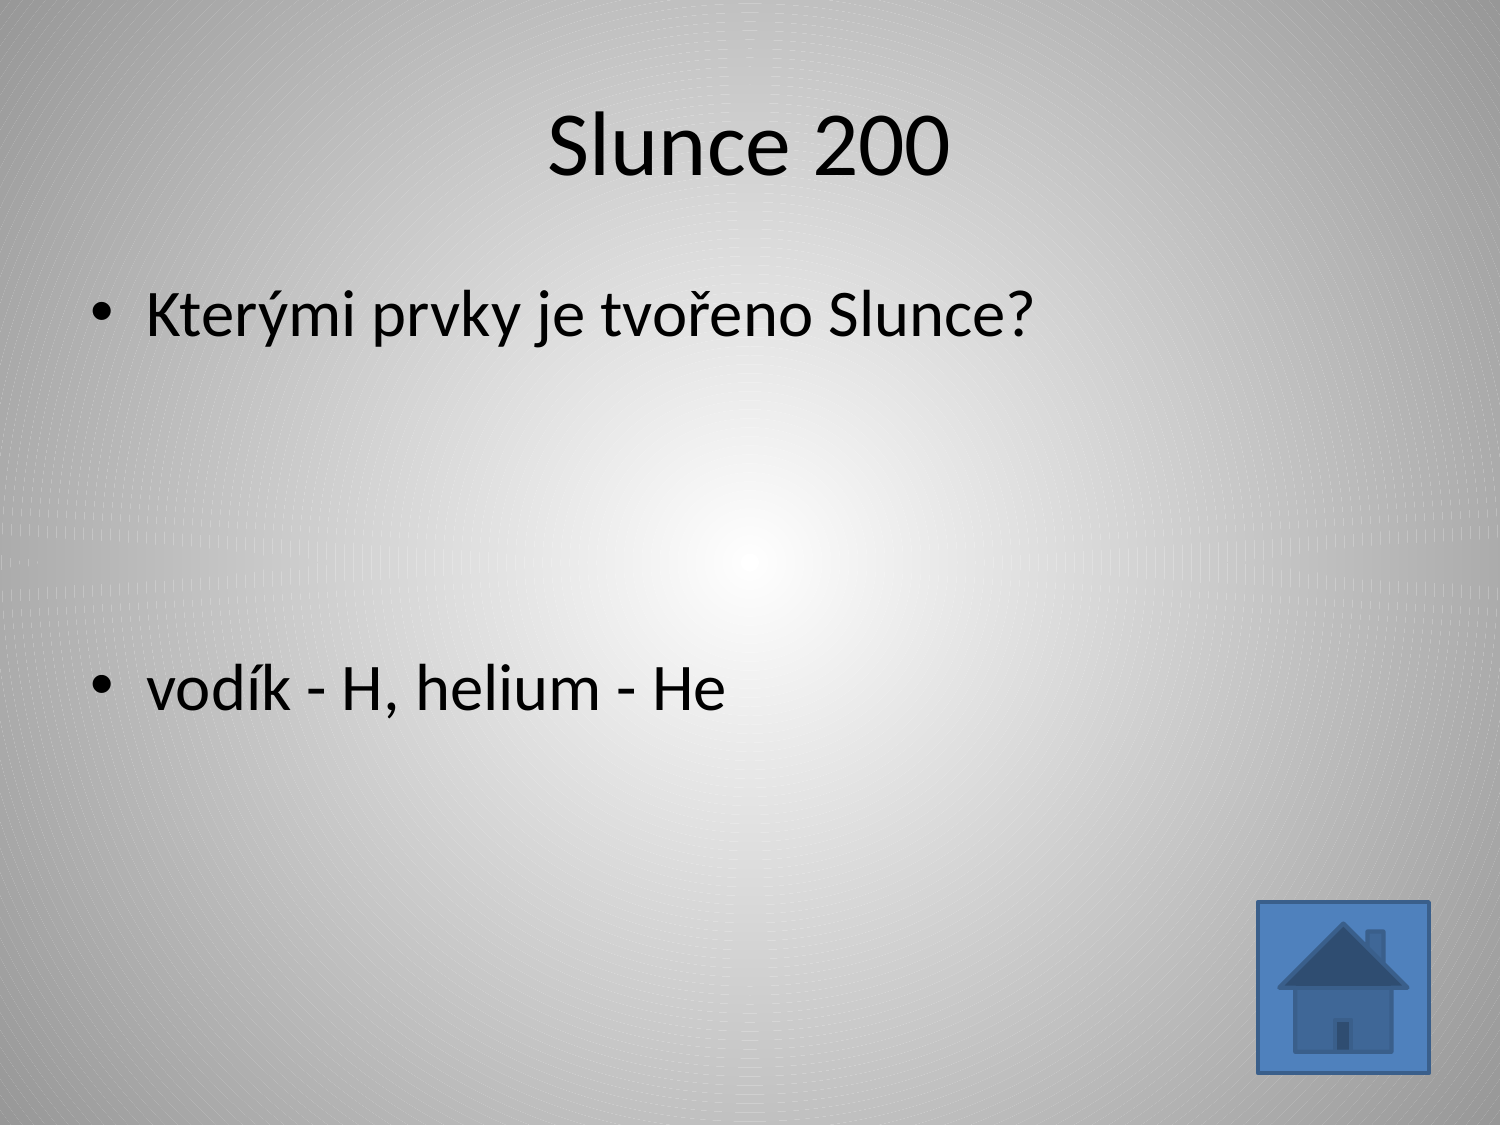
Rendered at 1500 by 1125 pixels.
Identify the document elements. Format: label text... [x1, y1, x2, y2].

text_box [1256, 900, 1431, 1075]
title Slunce 200 [75, 45, 1425, 233]
list Kterými prvky je tvořeno Slunce? vodík - H, helium - He [75, 262, 1425, 1005]
